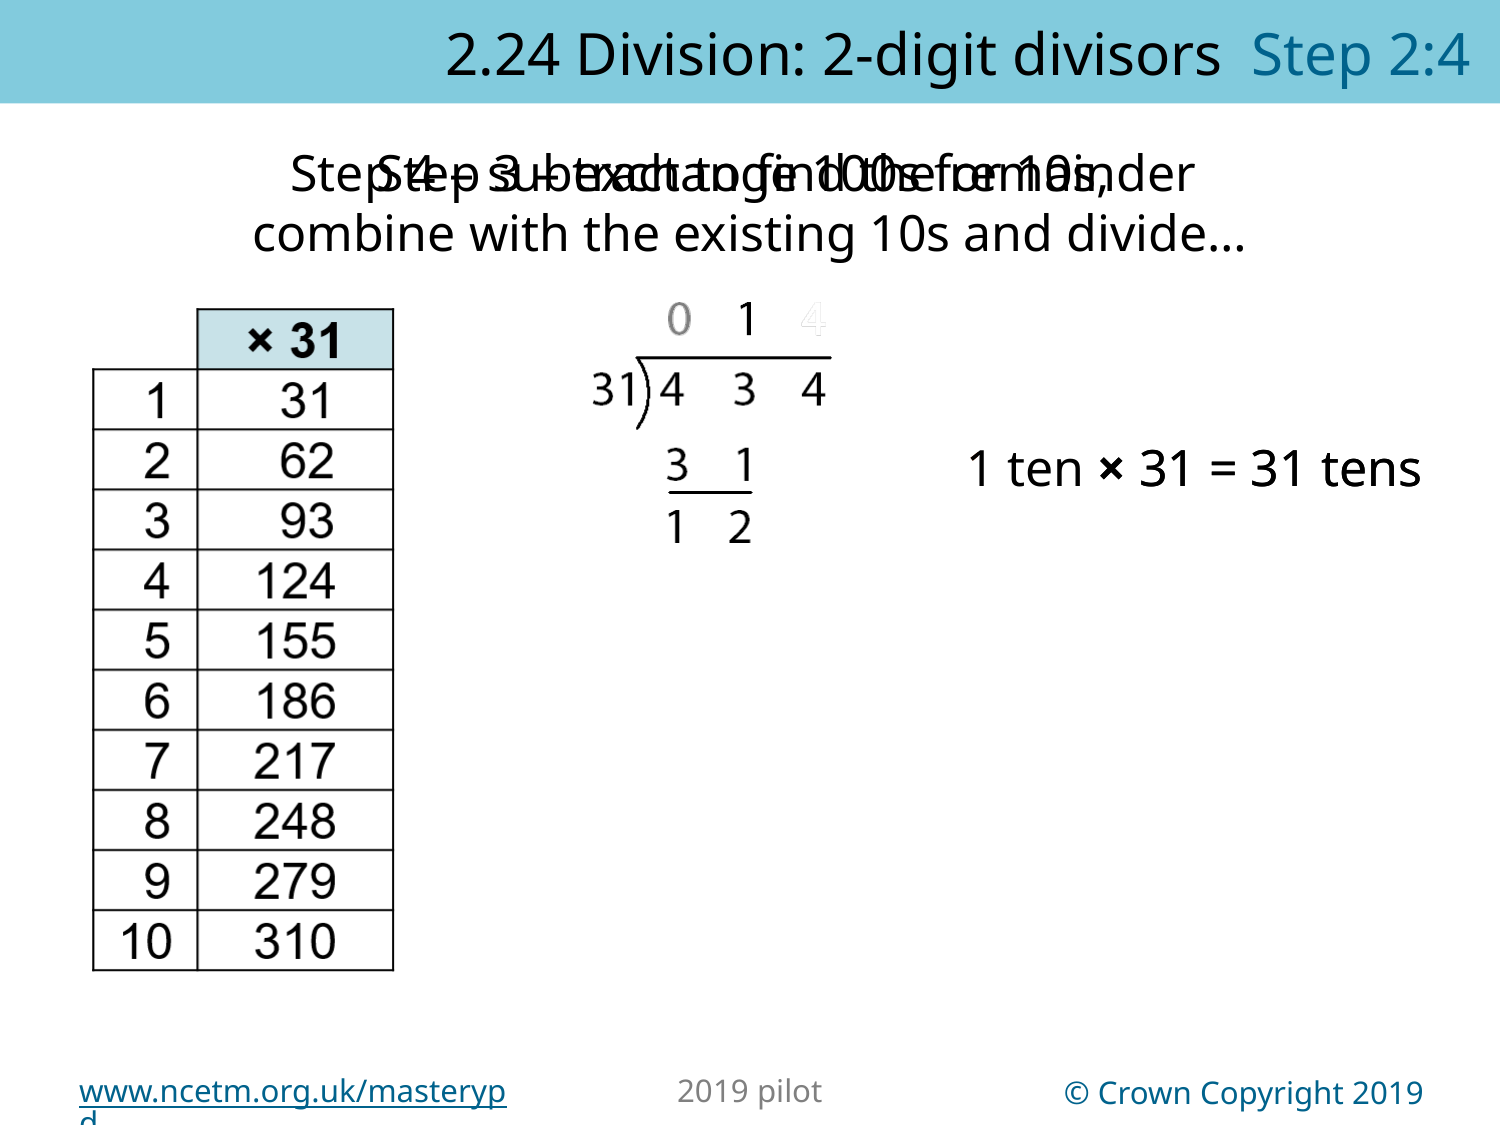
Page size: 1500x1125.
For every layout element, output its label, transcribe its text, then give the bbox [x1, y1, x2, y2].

list 2.24 Division: 2-digit divisors Step 2:4 [0, 0, 1500, 104]
picture [587, 292, 849, 561]
text_box Step 3 – exchange 100s for 10s, combine with the existing 10s and divide… [17, 209, 1483, 269]
text_box Step 4 – subtract to find the remainder [17, 133, 1483, 209]
picture [91, 292, 396, 1001]
text_box 1 ten × 31 = 31 tens [951, 429, 1437, 504]
